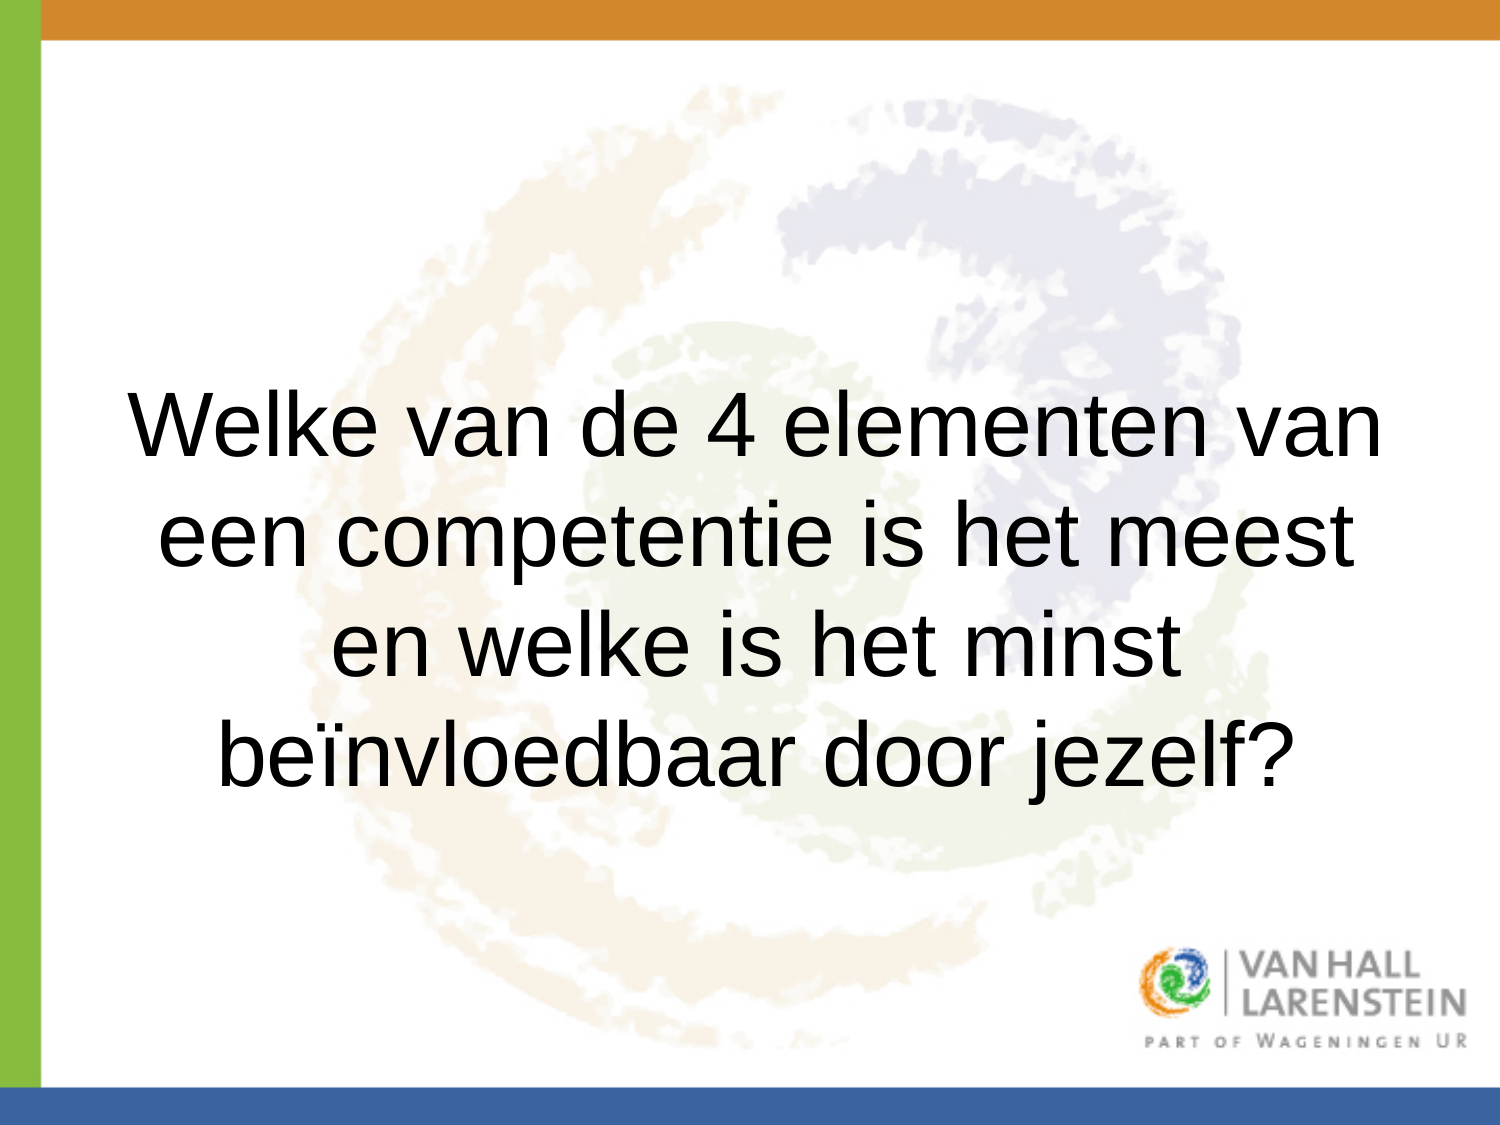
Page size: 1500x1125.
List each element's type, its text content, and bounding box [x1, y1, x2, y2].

picture [0, 0, 1500, 1125]
title Welke van de 4 elementen van een competentie is het meest en welke is het minst beïnvloedbaar door jezelf? [88, 231, 1425, 938]
